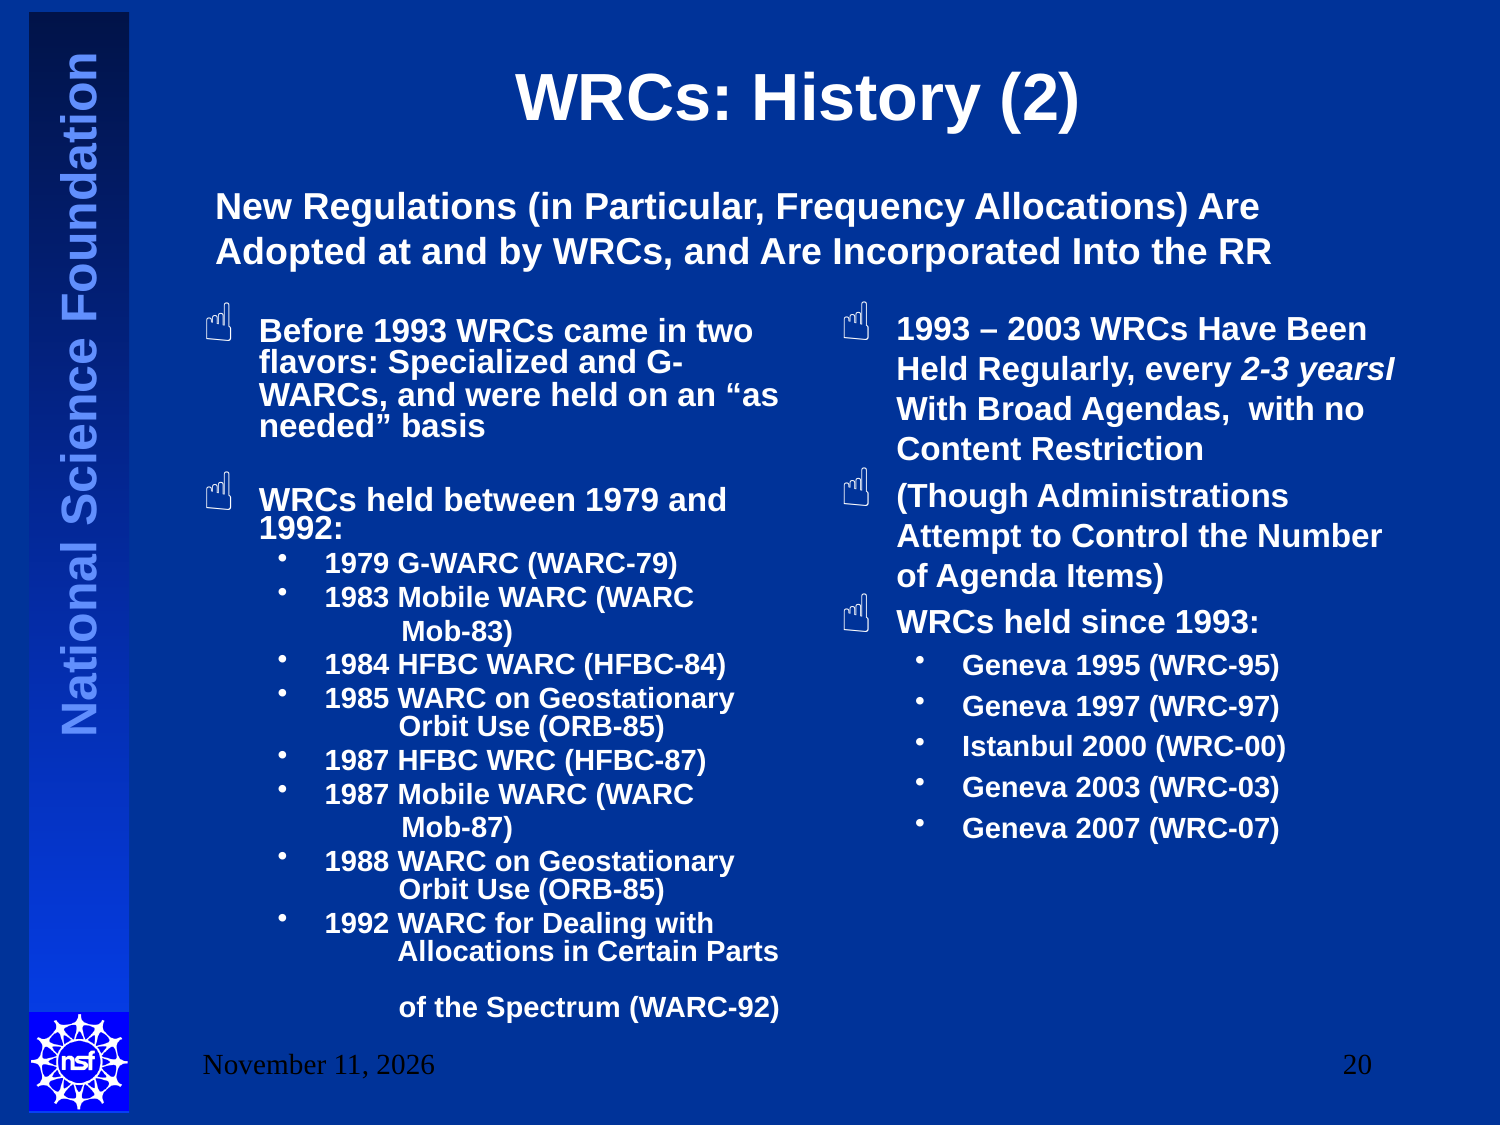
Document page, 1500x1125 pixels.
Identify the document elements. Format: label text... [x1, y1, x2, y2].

text_box New Regulations (in Particular, Frequency Allocations) Are Adopted at and by WRCs, and Are Incorporated Into the RR [200, 174, 1375, 280]
list 1993 – 2003 WRCs Have Been Held Regularly, every 2-3 yearsI With Broad Agendas, with no Content Restriction (Though Administrations Attempt to Control the Number of Agenda Items) WRCs held since 1993: Geneva 1995 (WRC-95) Geneva 1997 (WRC-97) Istanbul 2000 (WRC-00) Geneva 2003 (WRC-03) Geneva 2007 (WRC-07) [824, 299, 1435, 976]
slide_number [187, 1063, 501, 1101]
picture [29, 1012, 129, 1111]
list Before 1993 WRCs came in two flavors: Specialized and G-WARCs, and were held on an “as needed” basis WRCs held between 1979 and 1992: 1979 G-WARC (WARC-79) 1983 Mobile WARC (WARC Mob-83) 1984 HFBC WARC (HFBC-84) 1985 WARC on Geostationary Orbit Use (ORB-85) 1987 HFBC WRC (HFBC-87) 1987 Mobile WARC (WARC Mob-87) 1988 WARC on Geostationary Orbit Use (ORB-85) 1992 WARC for Dealing with Allocations in Certain Parts of the Spectrum (WARC-92) [187, 262, 798, 1063]
slide_number 20 [1074, 1024, 1388, 1101]
title WRCs: History (2) [162, 0, 1435, 188]
